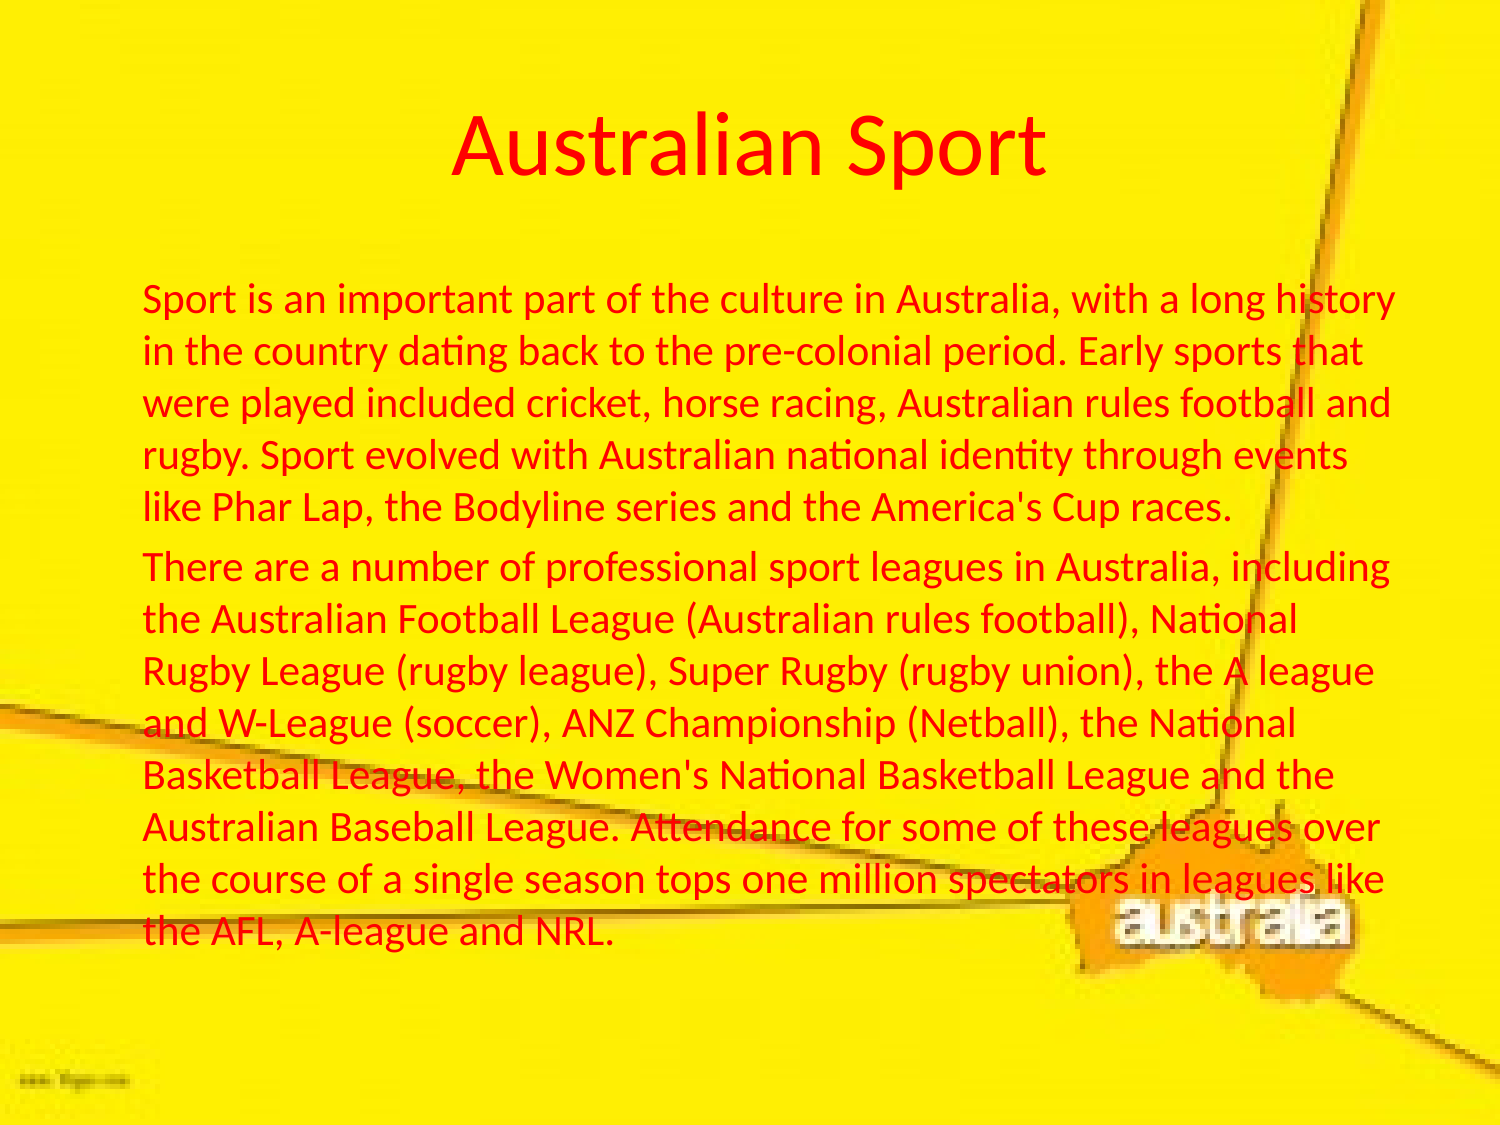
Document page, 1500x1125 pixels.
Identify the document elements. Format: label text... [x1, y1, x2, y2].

list Sport is an important part of the culture in Australia, with a long history in the country dating back to the pre-colonial period. Early sports that were played included cricket, horse racing, Australian rules football and rugby. Sport evolved with Australian national identity through events like Phar Lap, the Bodyline series and the America's Cup races. There are a number of professional sport leagues in Australia, including the Australian Football League (Australian rules football), National Rugby League (rugby league), Super Rugby (rugby union), the A league and W-League (soccer), ANZ Championship (Netball), the National Basketball League, the Women's National Basketball League and the Australian Baseball League. Attendance for some of these leagues over the course of a single season tops one million spectators in leagues like the AFL, A-league and NRL. [75, 262, 1425, 1005]
picture [0, 0, 1500, 1125]
title Australian Sport [75, 45, 1425, 233]
